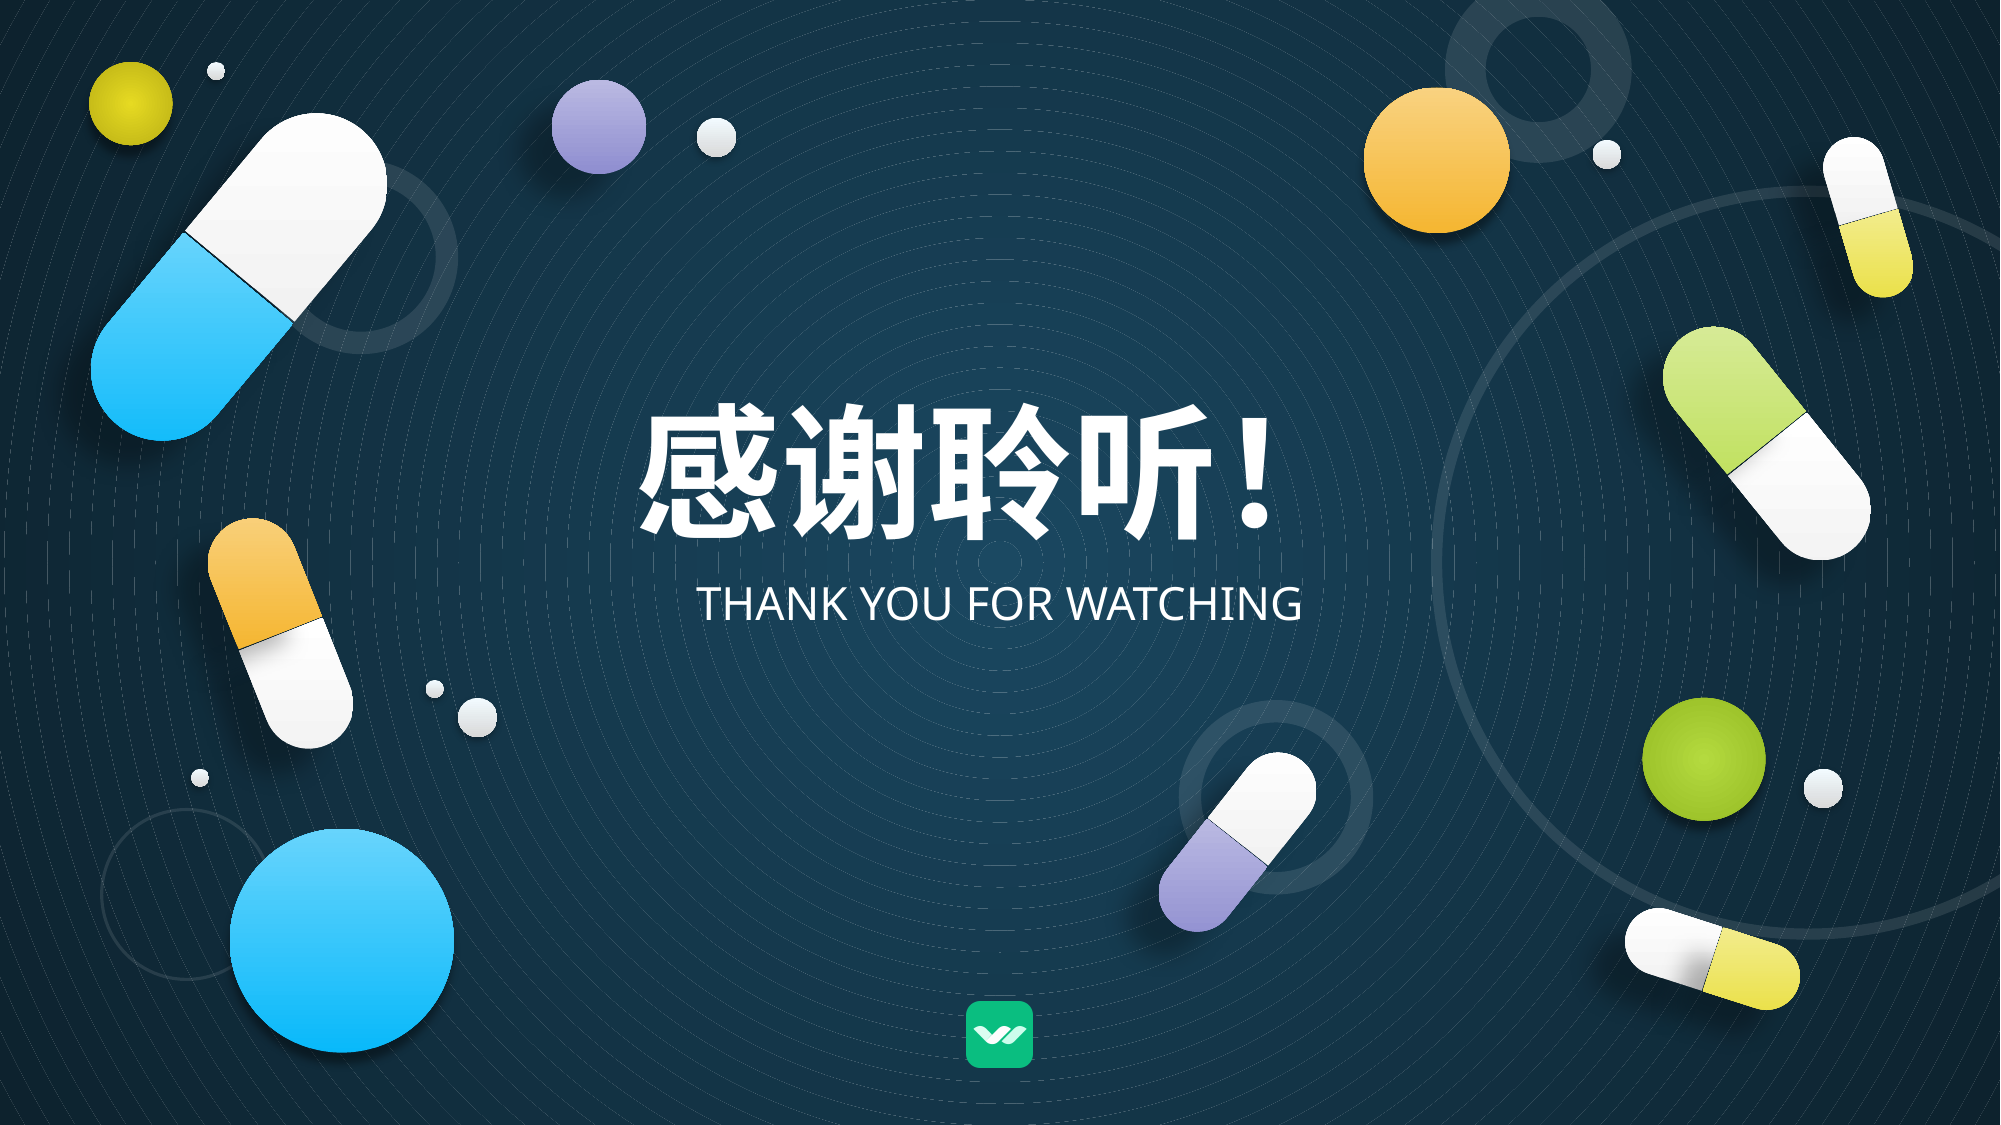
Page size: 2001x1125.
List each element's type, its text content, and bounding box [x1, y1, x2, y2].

text_box [190, 767, 211, 788]
text_box [206, 60, 227, 82]
text_box THANK YOU FOR WATCHING [681, 566, 1319, 637]
text_box [1362, 86, 1511, 235]
text_box [550, 78, 648, 176]
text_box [235, 513, 326, 754]
text_box [695, 116, 738, 158]
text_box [1199, 738, 1277, 946]
text_box [1591, 138, 1623, 170]
picture [966, 1001, 1033, 1068]
text_box [424, 678, 445, 699]
text_box [228, 827, 455, 1054]
text_box [88, 61, 170, 147]
text_box 感谢聆听！ [620, 374, 1380, 565]
text_box [1802, 767, 1845, 809]
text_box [1837, 135, 1899, 300]
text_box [1716, 307, 1818, 580]
text_box [1641, 696, 1767, 822]
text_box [168, 85, 311, 469]
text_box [1679, 869, 1746, 1050]
text_box [457, 696, 499, 739]
